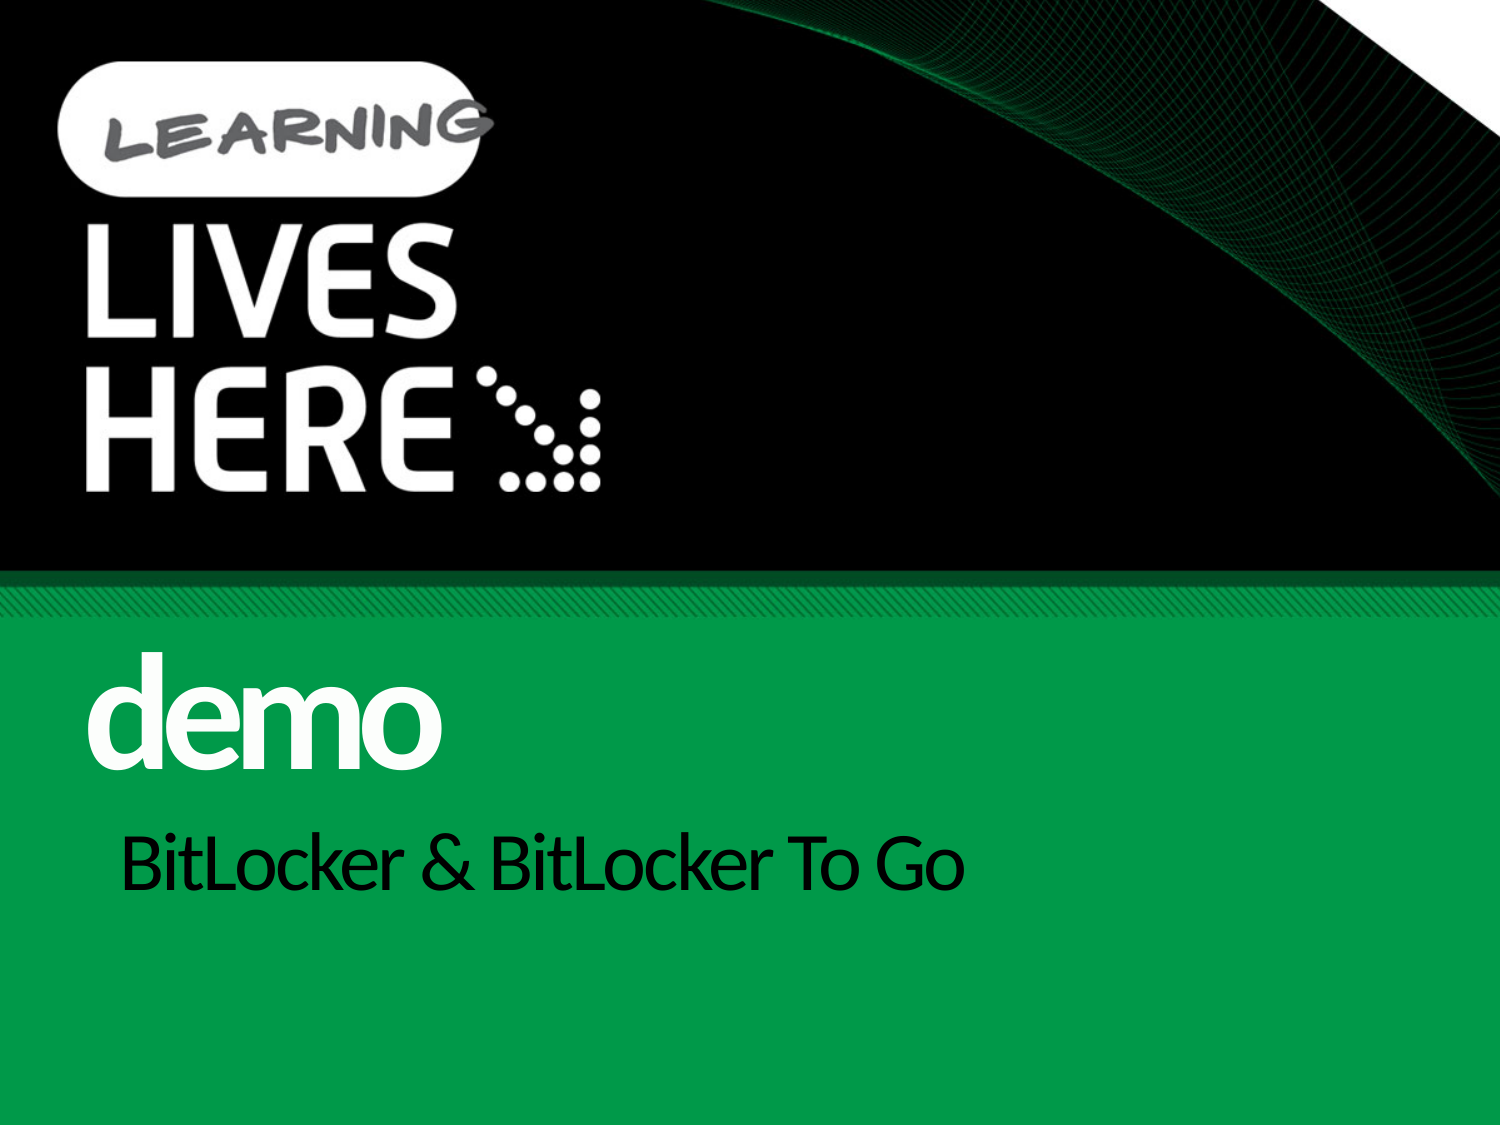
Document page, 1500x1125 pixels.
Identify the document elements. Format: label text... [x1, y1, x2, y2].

title BitLocker & BitLocker To Go [119, 818, 1375, 943]
picture [0, 0, 1500, 1125]
list demo [83, 625, 1344, 800]
